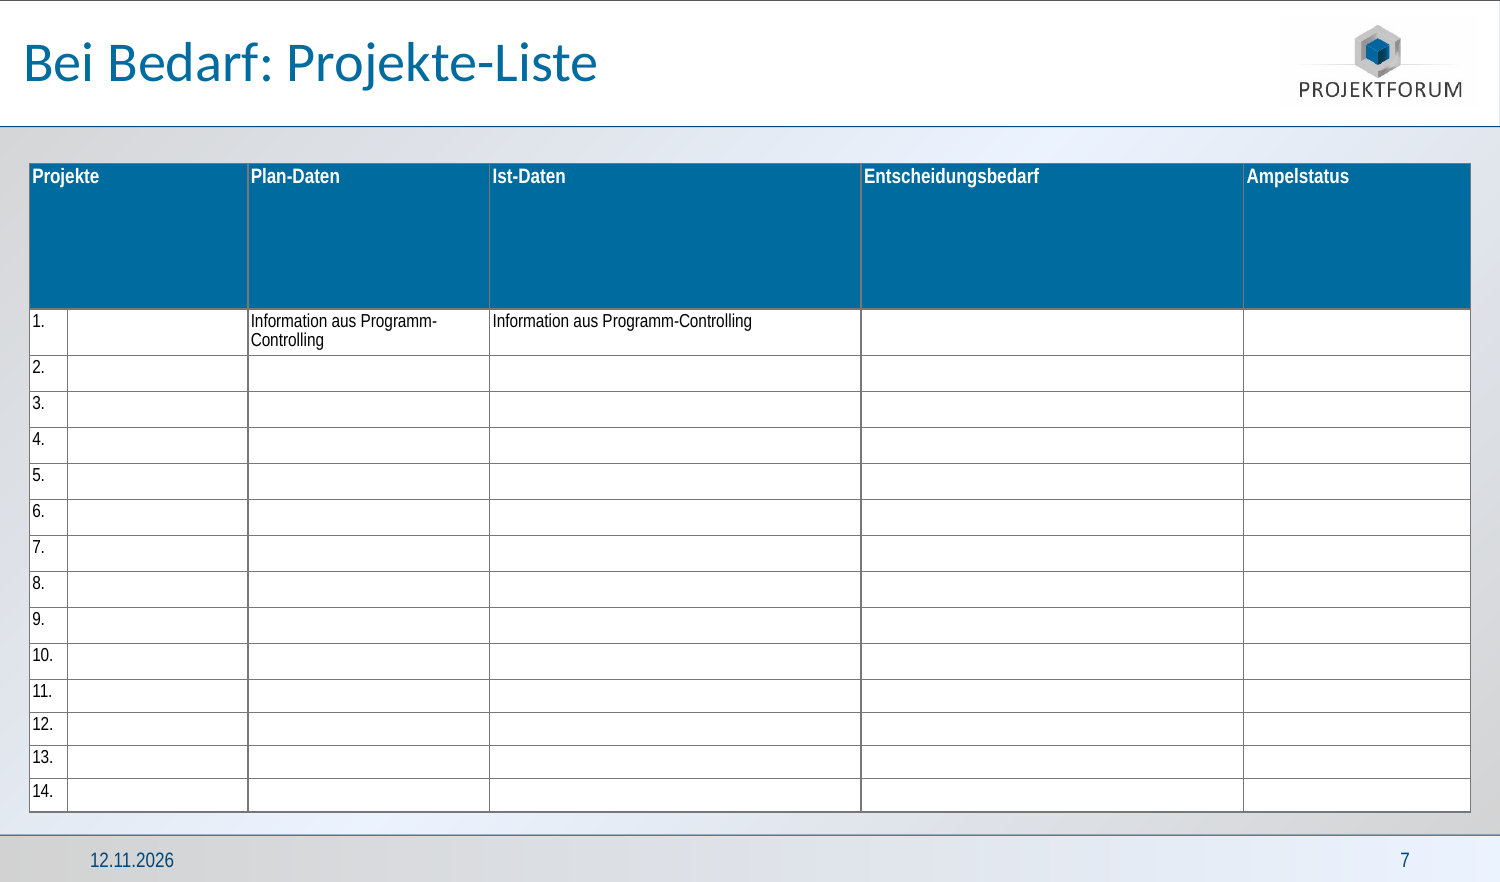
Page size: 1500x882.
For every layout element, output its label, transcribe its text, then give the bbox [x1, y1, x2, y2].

table_cell 10. [30, 644, 67, 679]
table_cell [862, 464, 1243, 499]
table_cell [490, 500, 860, 535]
table_cell [249, 428, 489, 463]
table_cell [1244, 608, 1470, 643]
table_cell [249, 644, 489, 679]
table_cell [68, 428, 247, 463]
table_cell 5. [30, 464, 67, 499]
table_cell [1244, 356, 1470, 391]
table_cell [490, 536, 860, 571]
table_cell [490, 572, 860, 607]
table_cell [68, 746, 247, 778]
table_cell 7. [30, 536, 67, 571]
table_cell [1244, 500, 1470, 535]
table_cell [490, 680, 860, 712]
table_cell [862, 746, 1243, 778]
table_cell [68, 310, 247, 355]
table_cell [490, 746, 860, 778]
table_cell [862, 779, 1243, 811]
table_cell 9. [30, 608, 67, 643]
table_cell 13. [30, 746, 67, 778]
table_cell [1244, 680, 1470, 712]
table_cell [862, 536, 1243, 571]
slide_number 7 [1074, 841, 1425, 879]
table_cell [249, 536, 489, 571]
table_cell [1244, 536, 1470, 571]
table_cell [68, 779, 247, 811]
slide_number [75, 841, 425, 879]
table_cell [1244, 713, 1470, 745]
table_cell [862, 500, 1243, 535]
table_header Ist-Daten [490, 164, 860, 308]
table_cell [490, 392, 860, 427]
table_cell 4. [30, 428, 67, 463]
table_cell [1244, 392, 1470, 427]
table_cell [68, 500, 247, 535]
table_cell [1244, 779, 1470, 811]
table_cell [862, 644, 1243, 679]
picture [1280, 17, 1478, 107]
table_cell [490, 356, 860, 391]
table_cell [68, 608, 247, 643]
table_cell [1244, 746, 1470, 778]
table_cell [249, 572, 489, 607]
table_cell [490, 779, 860, 811]
table_header Projekte [30, 164, 247, 308]
table_cell [249, 680, 489, 712]
table_cell 12. [30, 713, 67, 745]
table_cell [68, 356, 247, 391]
title Bei Bedarf: Projekte-Liste [8, 1, 1270, 125]
table_cell [249, 779, 489, 811]
table_cell [1244, 644, 1470, 679]
table_header Plan-Daten [249, 164, 489, 308]
table_header Ampelstatus [1244, 164, 1470, 308]
table_cell [490, 644, 860, 679]
table_cell [1244, 428, 1470, 463]
table_cell Information aus Programm-Controlling [249, 310, 489, 355]
table_cell 6. [30, 500, 67, 535]
table_cell [862, 428, 1243, 463]
table_cell [68, 644, 247, 679]
table_cell [490, 608, 860, 643]
table_cell 14. [30, 779, 67, 811]
table_cell [68, 392, 247, 427]
table_cell Information aus Programm-Controlling [490, 310, 860, 355]
table_cell [490, 713, 860, 745]
table_cell [490, 428, 860, 463]
table_cell [249, 500, 489, 535]
table_cell 2. [30, 356, 67, 391]
table_cell [490, 464, 860, 499]
table_cell [862, 392, 1243, 427]
table_cell [862, 310, 1243, 355]
table_cell [68, 572, 247, 607]
table_cell 8. [30, 572, 67, 607]
table_cell [249, 608, 489, 643]
table_cell [862, 356, 1243, 391]
table_cell 1. [30, 310, 67, 355]
table_cell [862, 713, 1243, 745]
table_cell [249, 464, 489, 499]
table_cell [68, 536, 247, 571]
table_cell [249, 392, 489, 427]
table_cell [862, 680, 1243, 712]
table_cell [862, 608, 1243, 643]
table_cell [1244, 464, 1470, 499]
table_cell 3. [30, 392, 67, 427]
table_cell 11. [30, 680, 67, 712]
table_cell [68, 680, 247, 712]
table_cell [249, 713, 489, 745]
table_cell [249, 746, 489, 778]
table_cell [862, 572, 1243, 607]
table_header Entscheidungsbedarf [862, 164, 1243, 308]
table_cell [1244, 310, 1470, 355]
table_cell [249, 356, 489, 391]
table_cell [68, 713, 247, 745]
table_cell [1244, 572, 1470, 607]
table_cell [68, 464, 247, 499]
